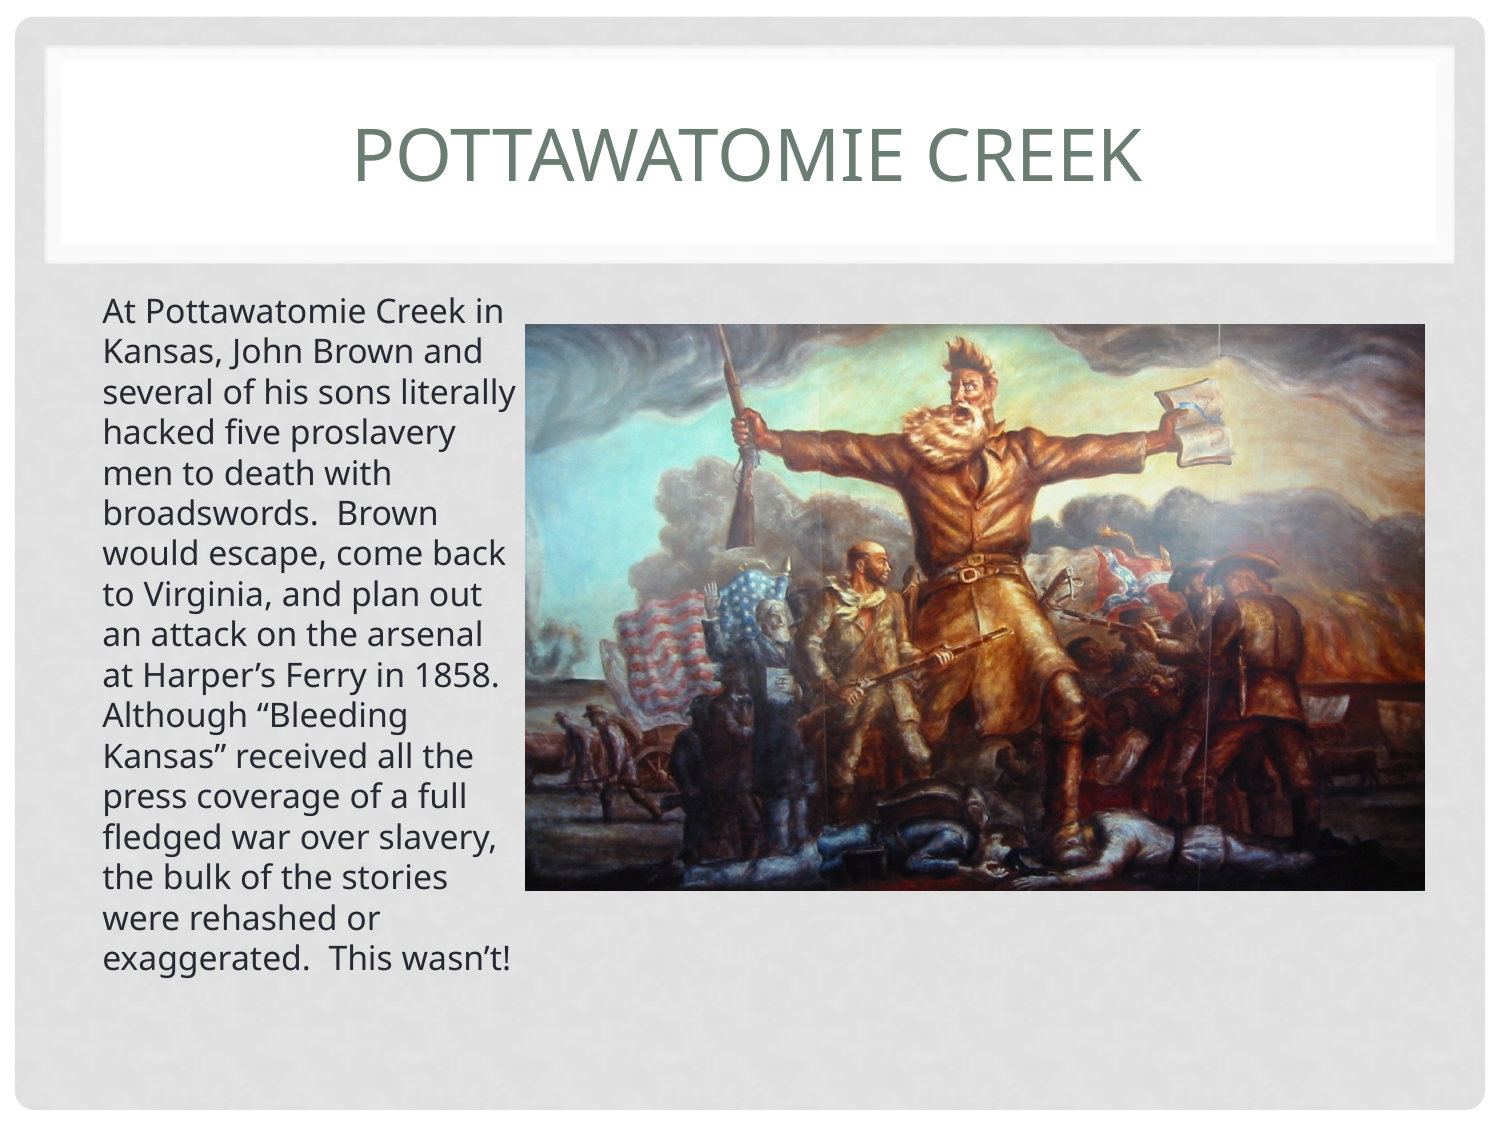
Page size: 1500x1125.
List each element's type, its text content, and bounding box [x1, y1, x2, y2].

title Pottawatomie creek [69, 66, 1425, 238]
list At Pottawatomie Creek in Kansas, John Brown and several of his sons literally hacked five proslavery men to death with broadswords. Brown would escape, come back to Virginia, and plan out an attack on the arsenal at Harper’s Ferry in 1858. Although “Bleeding Kansas” received all the press coverage of a full fledged war over slavery, the bulk of the stories were rehashed or exaggerated. This wasn’t! [69, 281, 538, 1005]
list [524, 324, 1426, 891]
